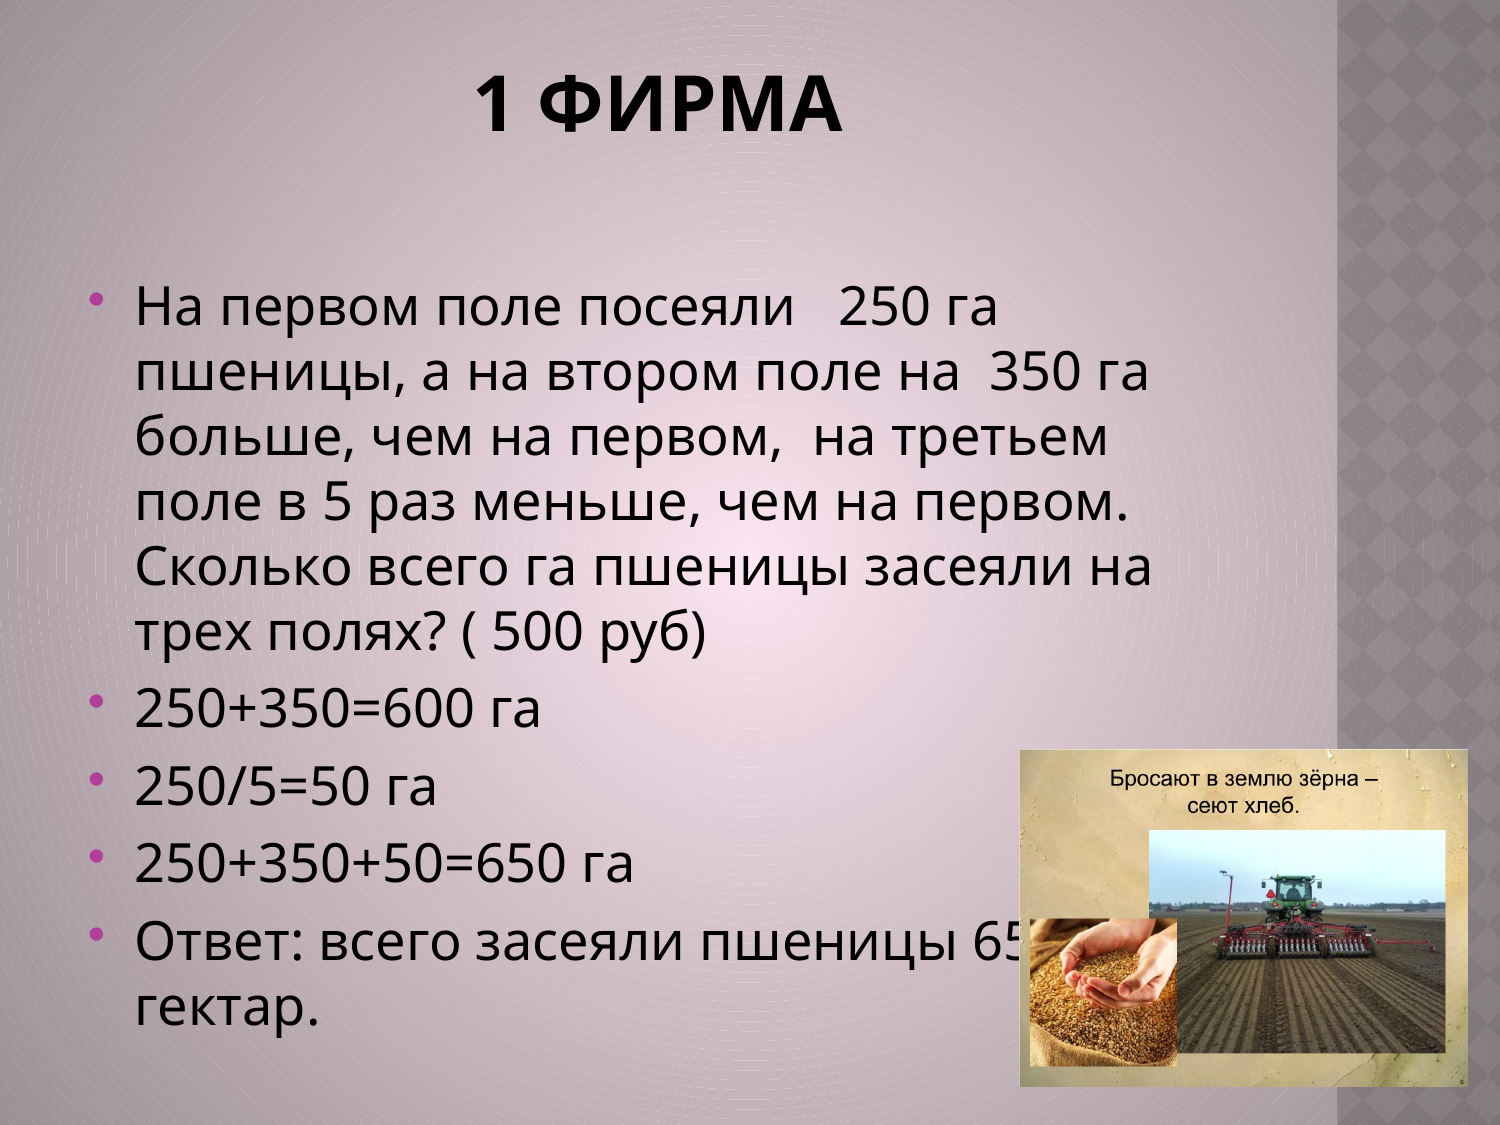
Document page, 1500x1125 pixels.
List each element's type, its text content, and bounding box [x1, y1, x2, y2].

picture [1019, 749, 1469, 1087]
title 1 фирма [75, 52, 1263, 240]
list На первом поле посеяли 250 га пшеницы, а на втором поле на 350 га больше, чем на первом, на третьем поле в 5 раз меньше, чем на первом. Сколько всего га пшеницы засеяли на трех полях? ( 500 руб) 250+350=600 га 250/5=50 га 250+350+50=650 га Ответ: всего засеяли пшеницы 650 гектар. [75, 264, 1263, 1059]
